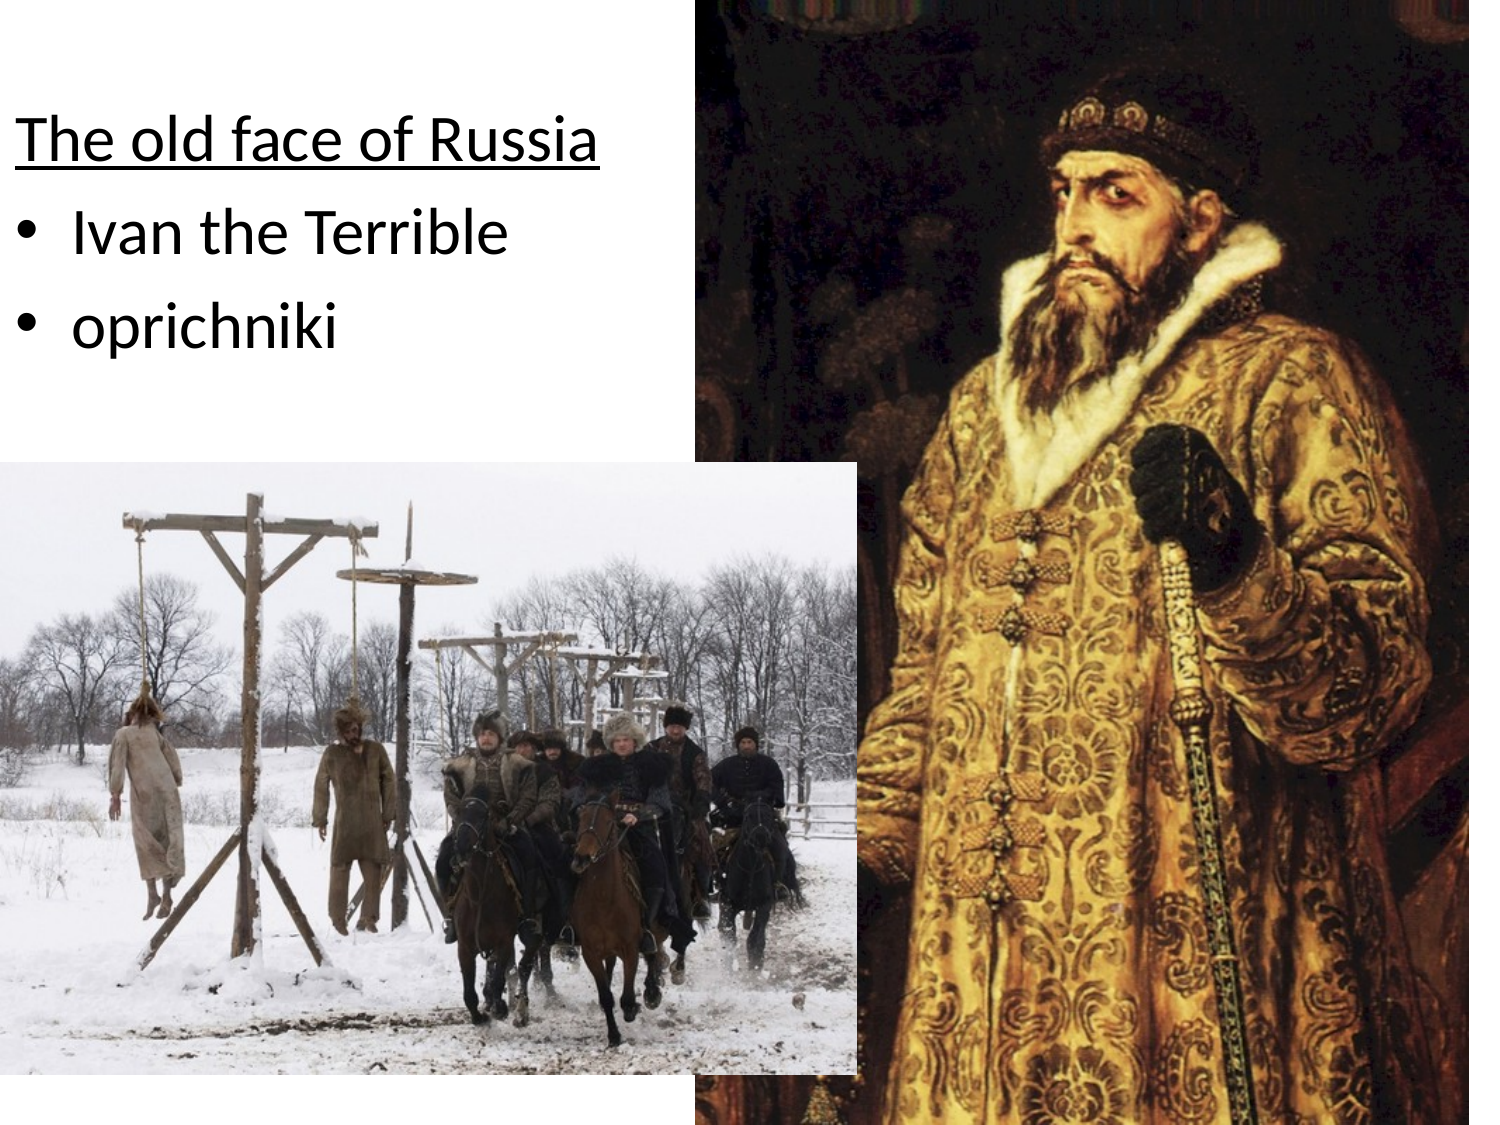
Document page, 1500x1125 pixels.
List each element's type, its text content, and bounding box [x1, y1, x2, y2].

picture [0, 0, 1469, 1125]
list The old face of Russia Ivan the Terrible oprichniki [0, 87, 663, 460]
